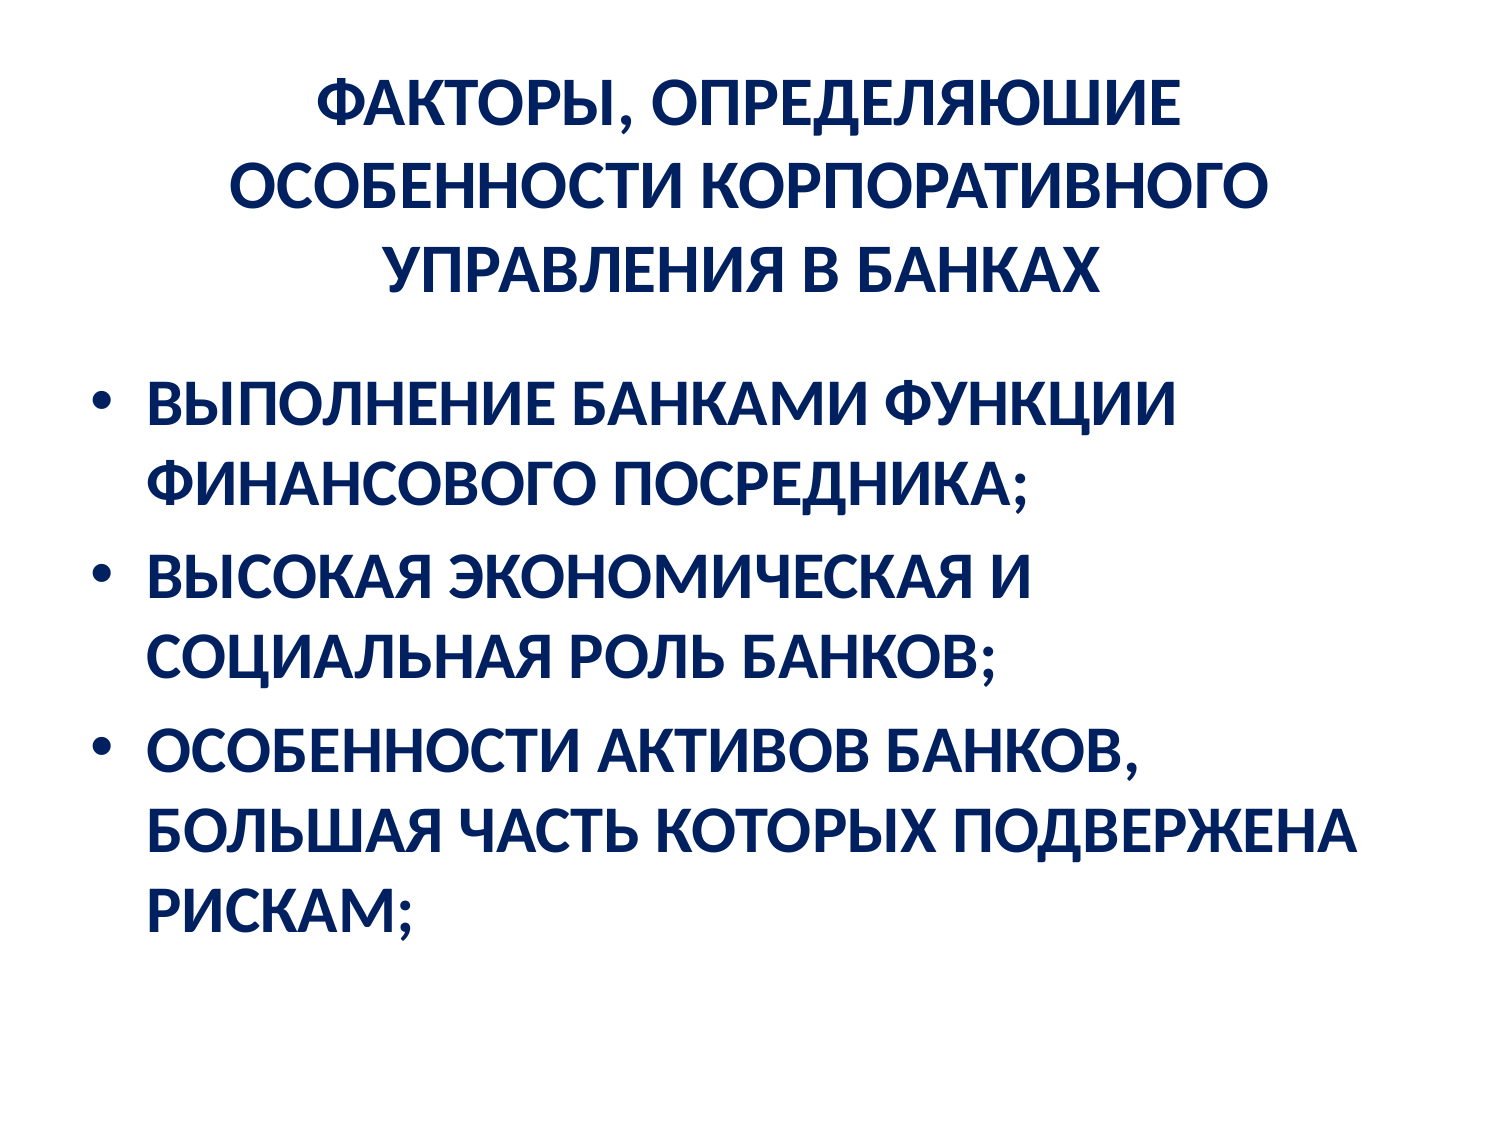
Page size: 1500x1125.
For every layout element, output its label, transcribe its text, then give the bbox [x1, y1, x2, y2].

list ВЫПОЛНЕНИЕ БАНКАМИ ФУНКЦИИ ФИНАНСОВОГО ПОСРЕДНИКА; ВЫСОКАЯ ЭКОНОМИЧЕСКАЯ И СОЦИАЛЬНАЯ РОЛЬ БАНКОВ; ОСОБЕННОСТИ АКТИВОВ БАНКОВ, БОЛЬШАЯ ЧАСТЬ КОТОРЫХ ПОДВЕРЖЕНА РИСКАМ; [75, 351, 1425, 1005]
title ФАКТОРЫ, ОПРЕДЕЛЯЮШИЕ ОСОБЕННОСТИ КОРПОРАТИВНОГО УПРАВЛЕНИЯ В БАНКАХ [75, 45, 1425, 317]
